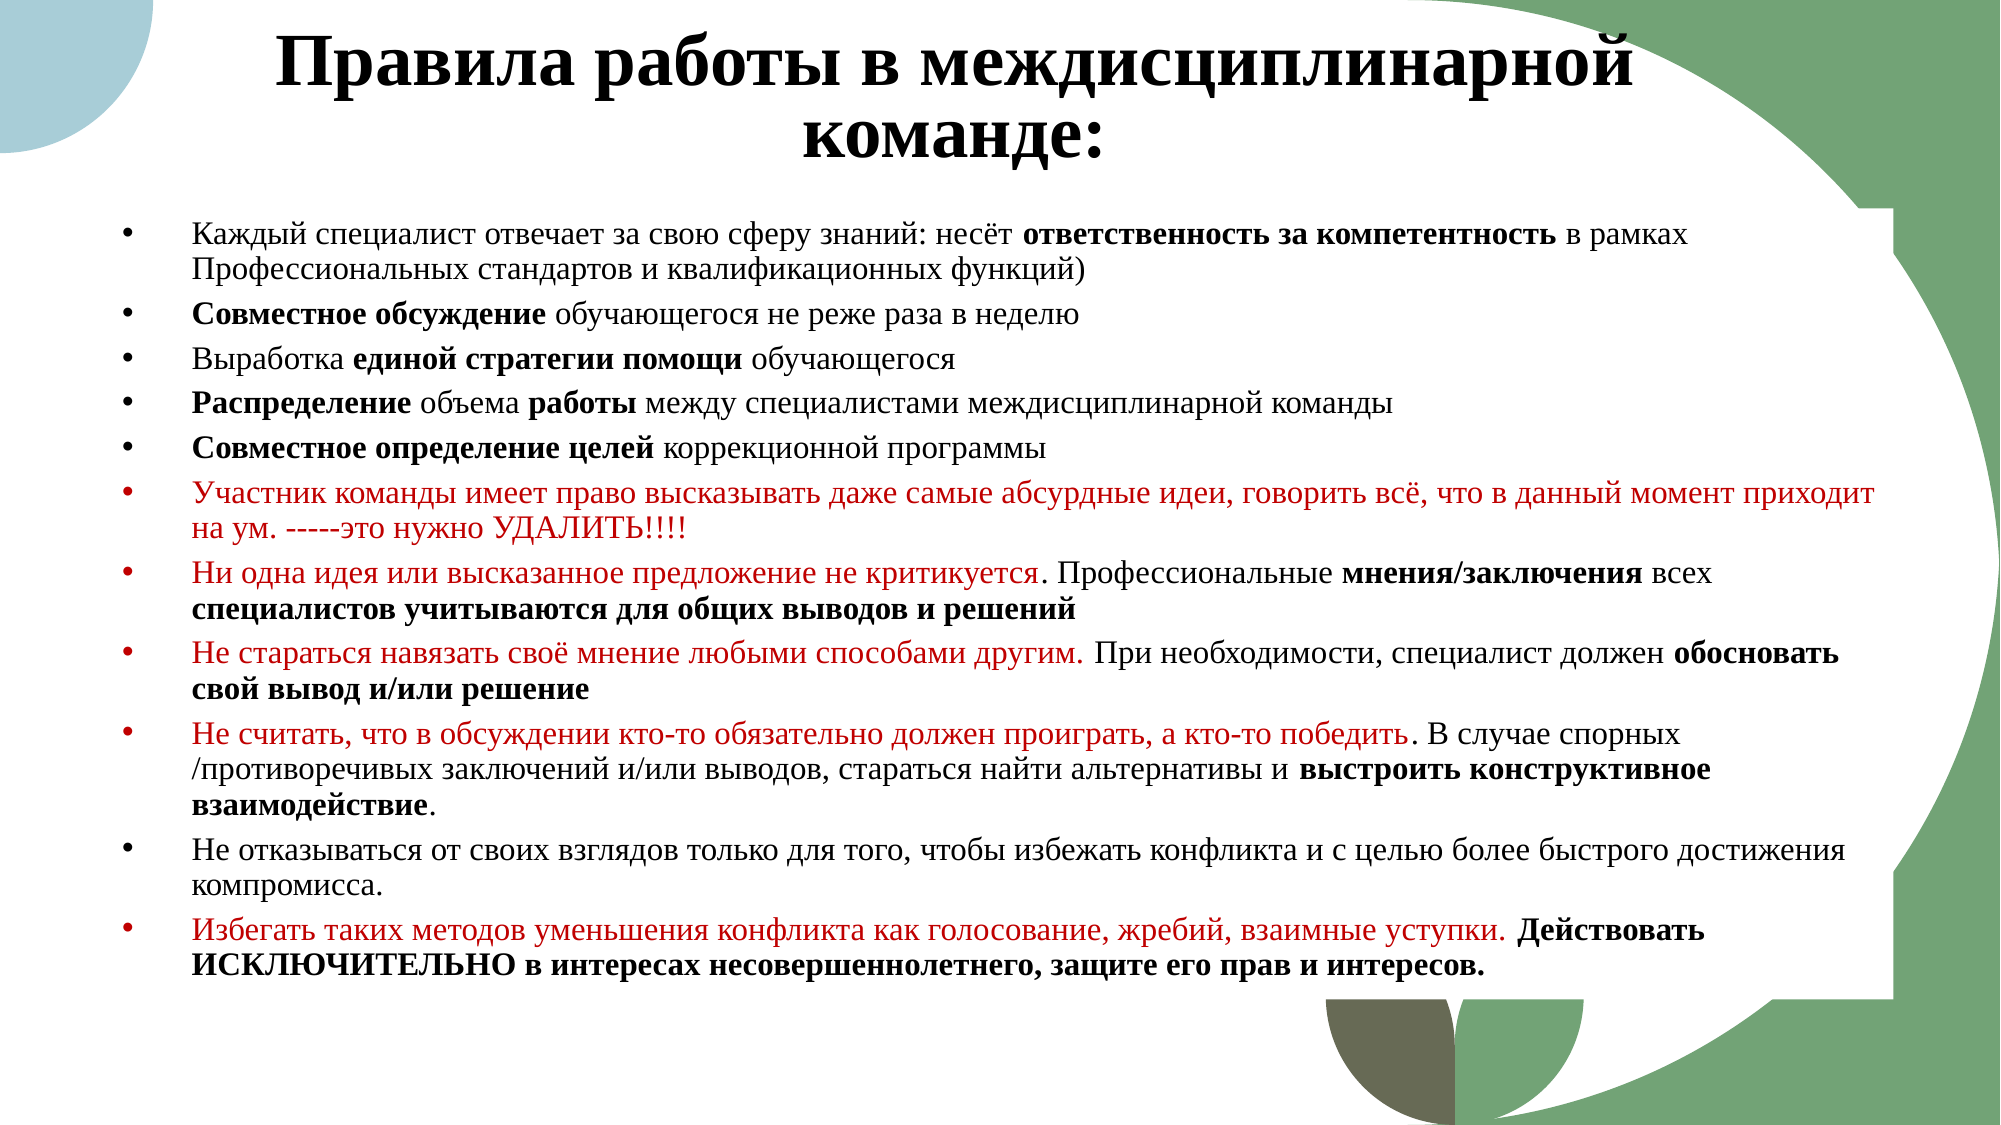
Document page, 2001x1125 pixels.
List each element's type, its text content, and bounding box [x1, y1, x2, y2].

title Правила работы в междисциплинарной команде: [153, 42, 1758, 208]
list Каждый специалист отвечает за свою сферу знаний: несёт ответственность за компетентность в рамках Профессиональных стандартов и квалификационных функций) Совместное обсуждение обучающегося не реже раза в неделю Выработка единой стратегии помощи обучающегося Распределение объема работы между специалистами междисциплинарной команды Совместное определение целей коррекционной программы Участник команды имеет право высказывать даже самые абсурдные идеи, говорить всё, что в данный момент приходит на ум. -----это нужно УДАЛИТЬ!!!! Ни одна идея или высказанное предложение не критикуется. Профессиональные мнения/заключения всех специалистов учитываются для общих выводов и решений Не стараться навязать своё мнение любыми способами другим. При необходимости, специалист должен обосновать свой вывод и/или решение Не считать, что в обсуждении кто-то обязательно должен проиграть, а кто-то победить. В случае спорных /противоречивых заключений и/или выводов, стараться найти альтернативы и выстроить конструктивное взаимодействие. Не отказываться от своих взглядов только для того, чтобы избежать конфликта и с целью более быстрого достижения компромисса. Избегать таких методов уменьшения конфликта как голосование, жребий, взаимные уступки. Действовать ИСКЛЮЧИТЕЛЬНО в интересах несовершеннолетнего, защите его прав и интересов. [107, 208, 1894, 1000]
